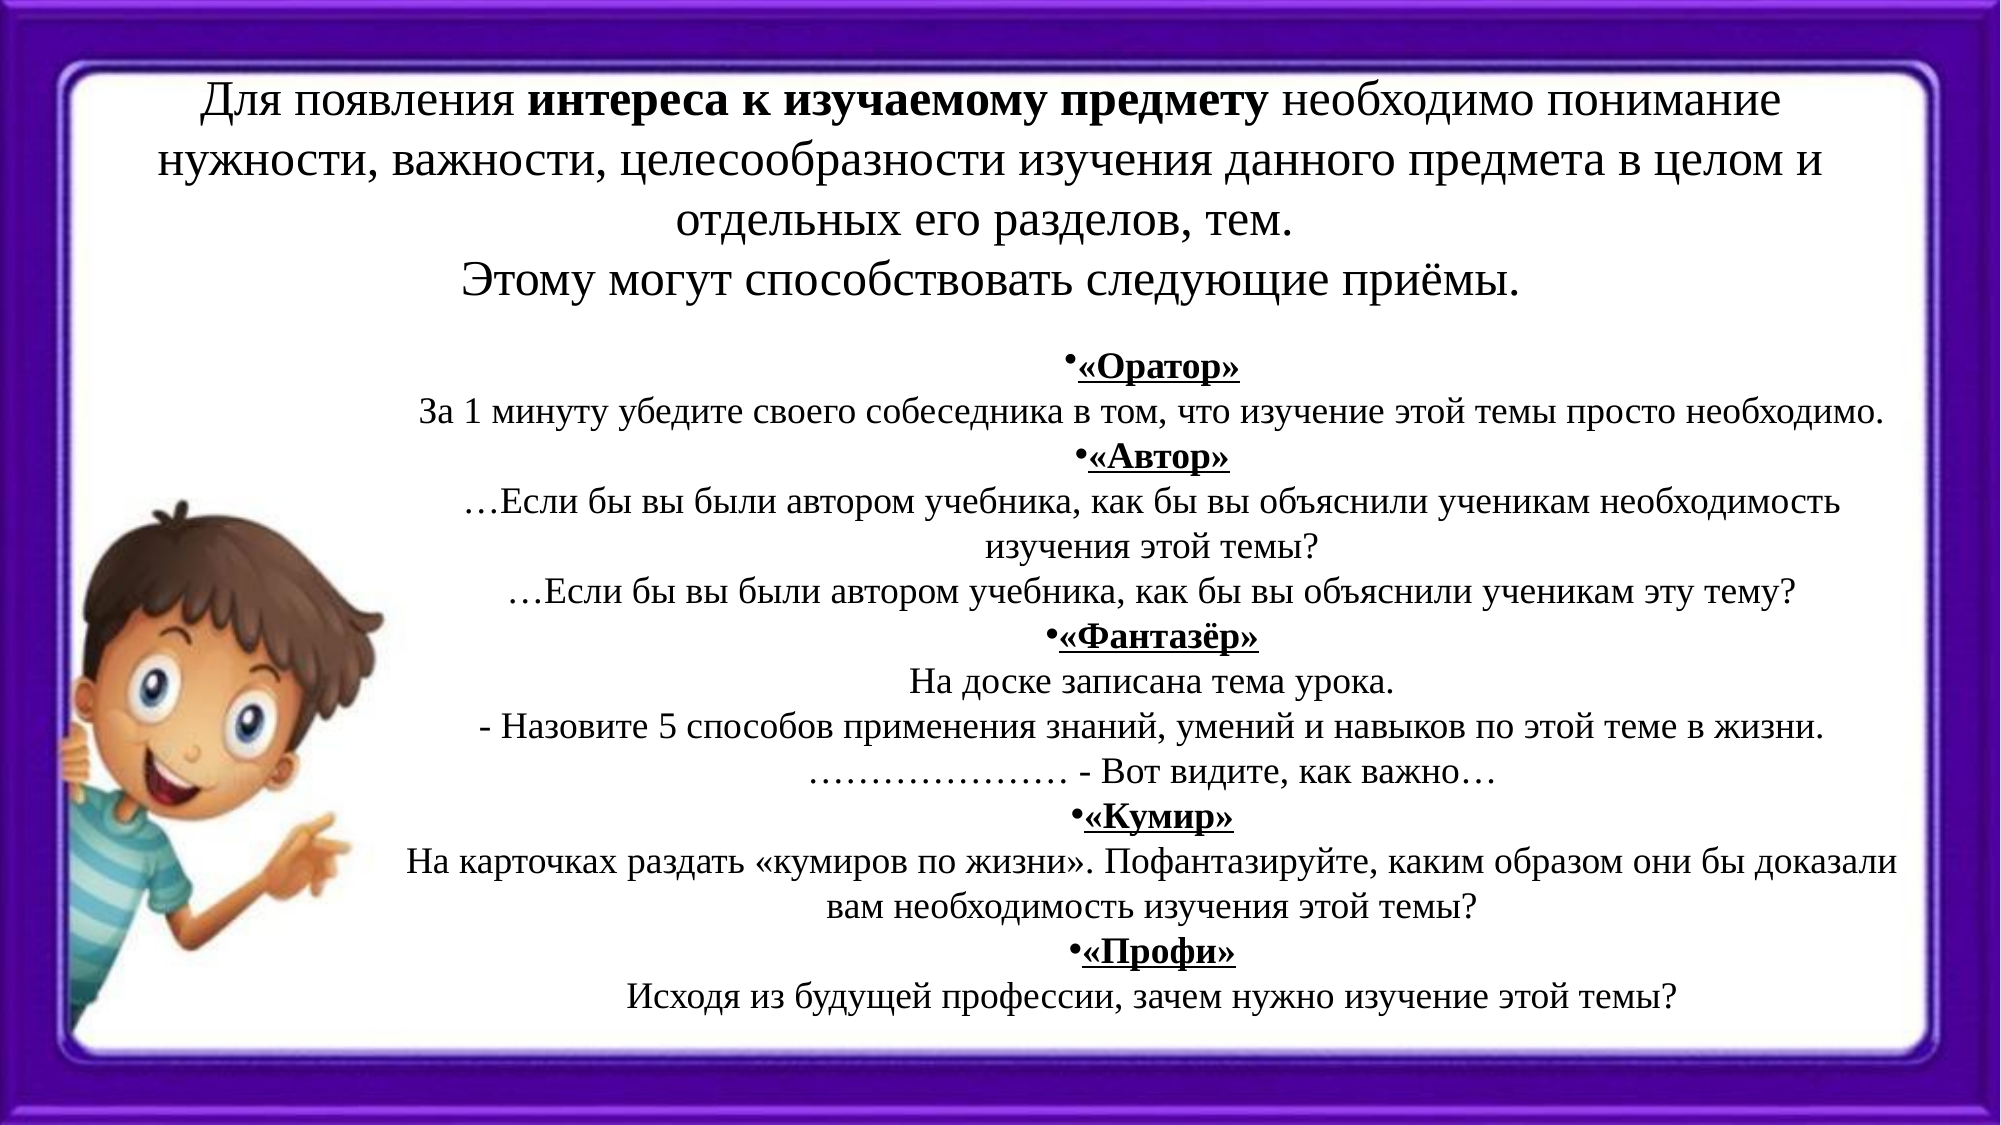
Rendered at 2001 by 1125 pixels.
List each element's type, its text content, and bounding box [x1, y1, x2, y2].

list «Оратор» За 1 минуту убедите своего собеседника в том, что изучение этой темы просто необходимо. «Автор» …Если бы вы были автором учебника, как бы вы объяснили ученикам необходимость изучения этой темы? …Если бы вы были автором учебника, как бы вы объяснили ученикам эту тему? «Фантазёр» На доске записана тема урока. - Назовите 5 способов применения знаний, умений и навыков по этой теме в жизни. ………………… - Вот видите, как важно… «Кумир» На карточках раздать «кумиров по жизни». Пофантазируйте, каким образом они бы доказали вам необходимость изучения этой темы? «Профи» Исходя из будущей профессии, зачем нужно изучение этой темы? [388, 333, 1917, 1038]
title Для появления интереса к изучаемому предмету необходимо понимание нужности, важности, целесообразности изучения данного предмета в целом и отдельных его разделов, тем. Этому могут способствовать следующие приёмы. [120, 126, 1862, 313]
picture [0, 0, 2001, 1125]
